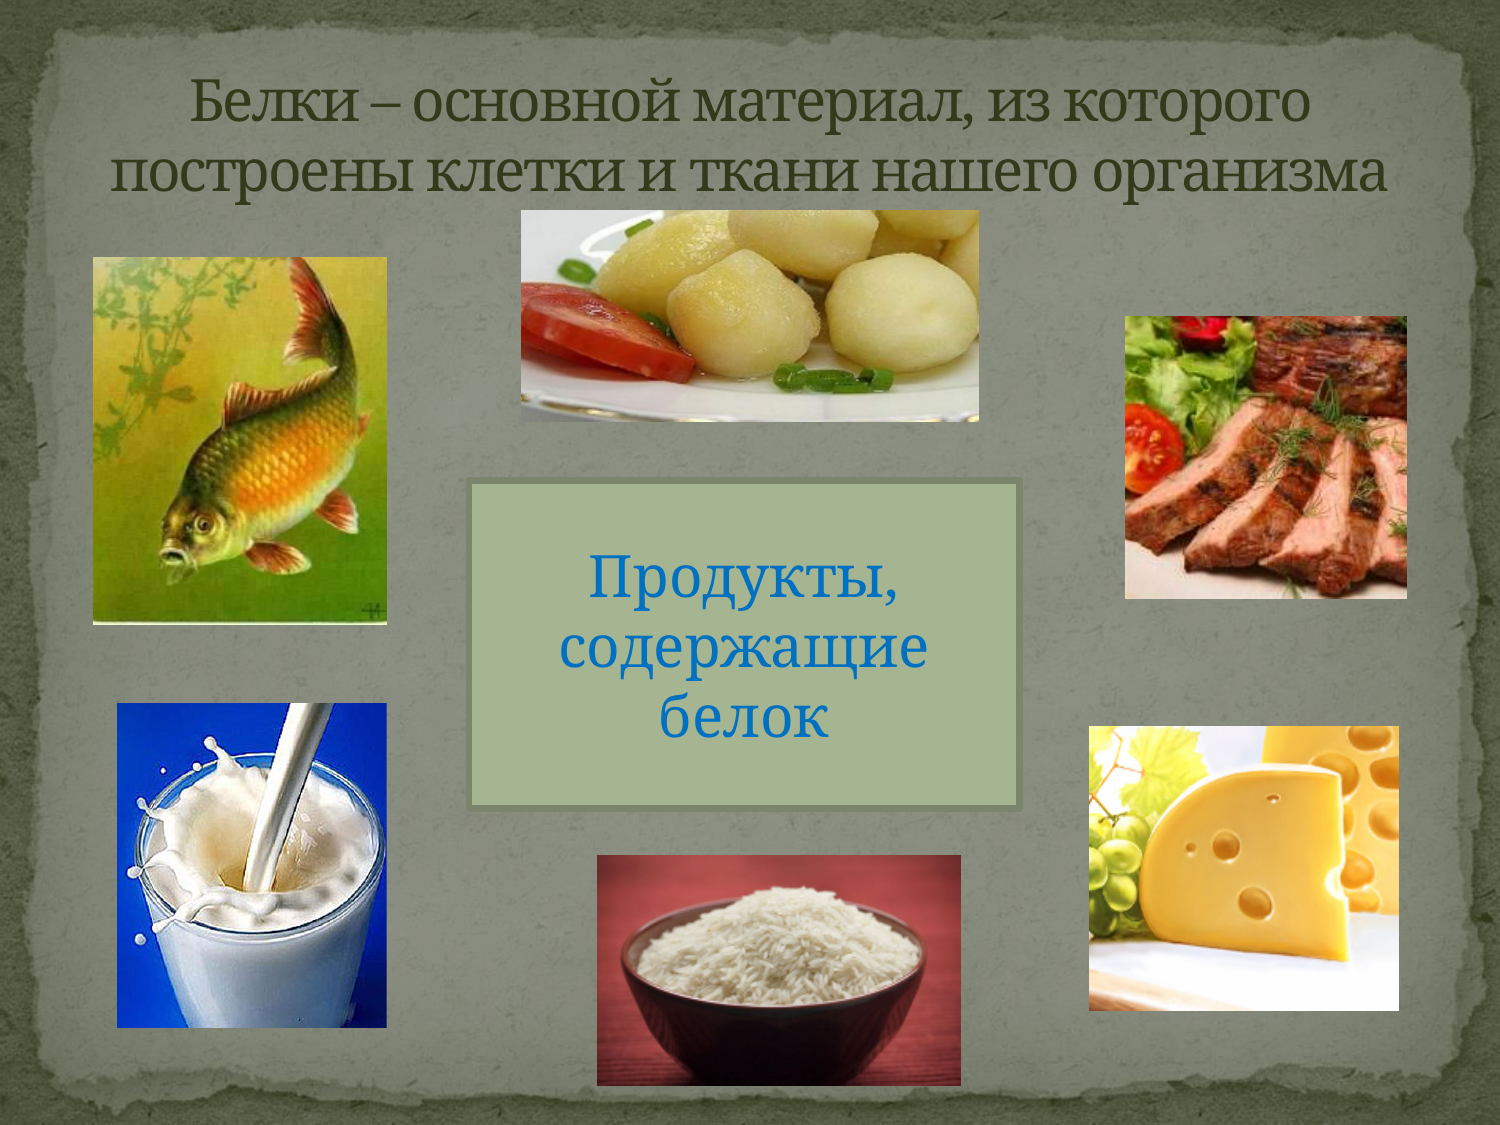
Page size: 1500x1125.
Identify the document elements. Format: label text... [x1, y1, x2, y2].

picture [0, 0, 1500, 1125]
title Белки – основной материал, из которого построены клетки и ткани нашего организма [74, 24, 1425, 211]
text_box Продукты, содержащие белок [466, 477, 1023, 812]
